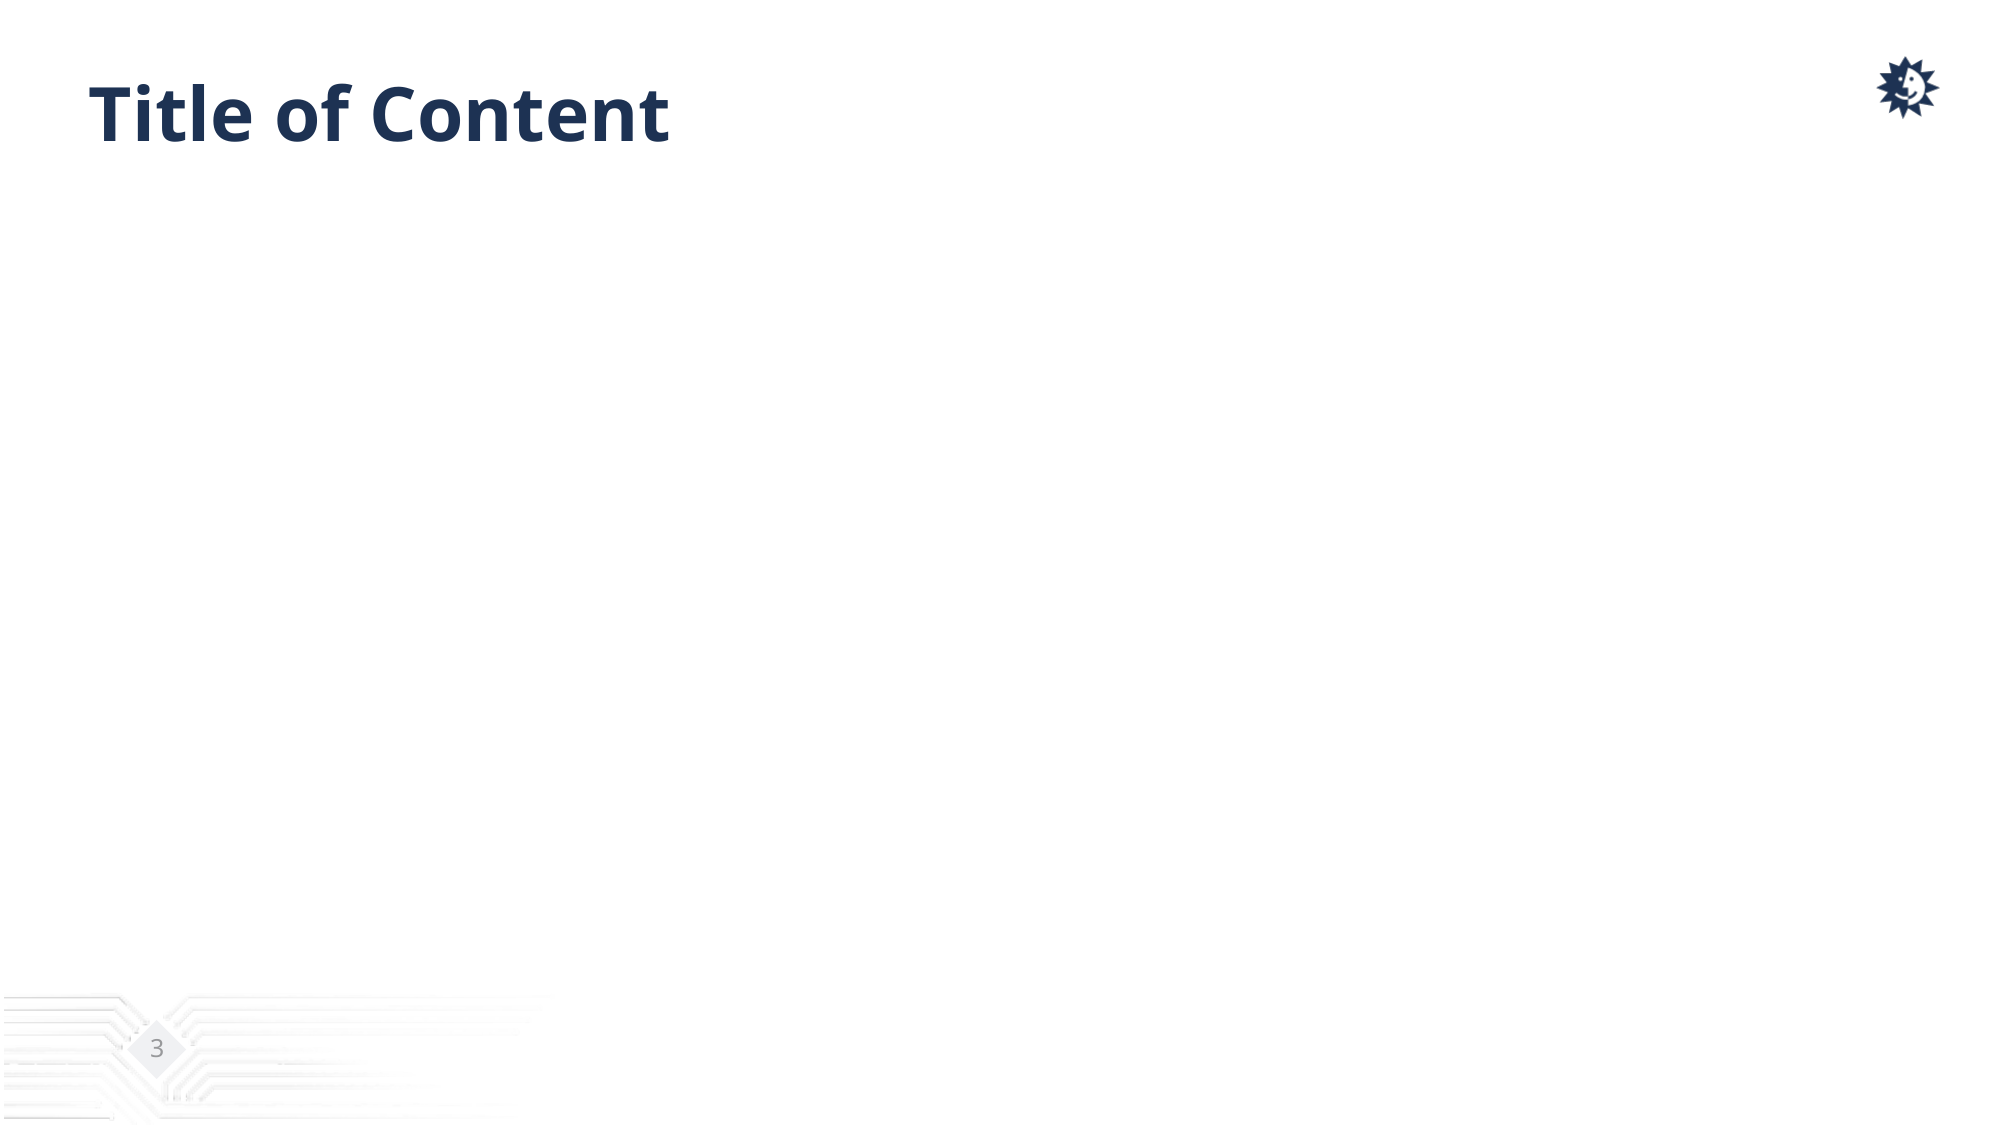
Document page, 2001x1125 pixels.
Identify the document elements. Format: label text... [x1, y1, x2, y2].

picture [4, 992, 555, 1125]
picture [1876, 56, 1941, 120]
slide_number 3 [120, 1020, 194, 1080]
title Title of Content [73, 33, 1863, 189]
